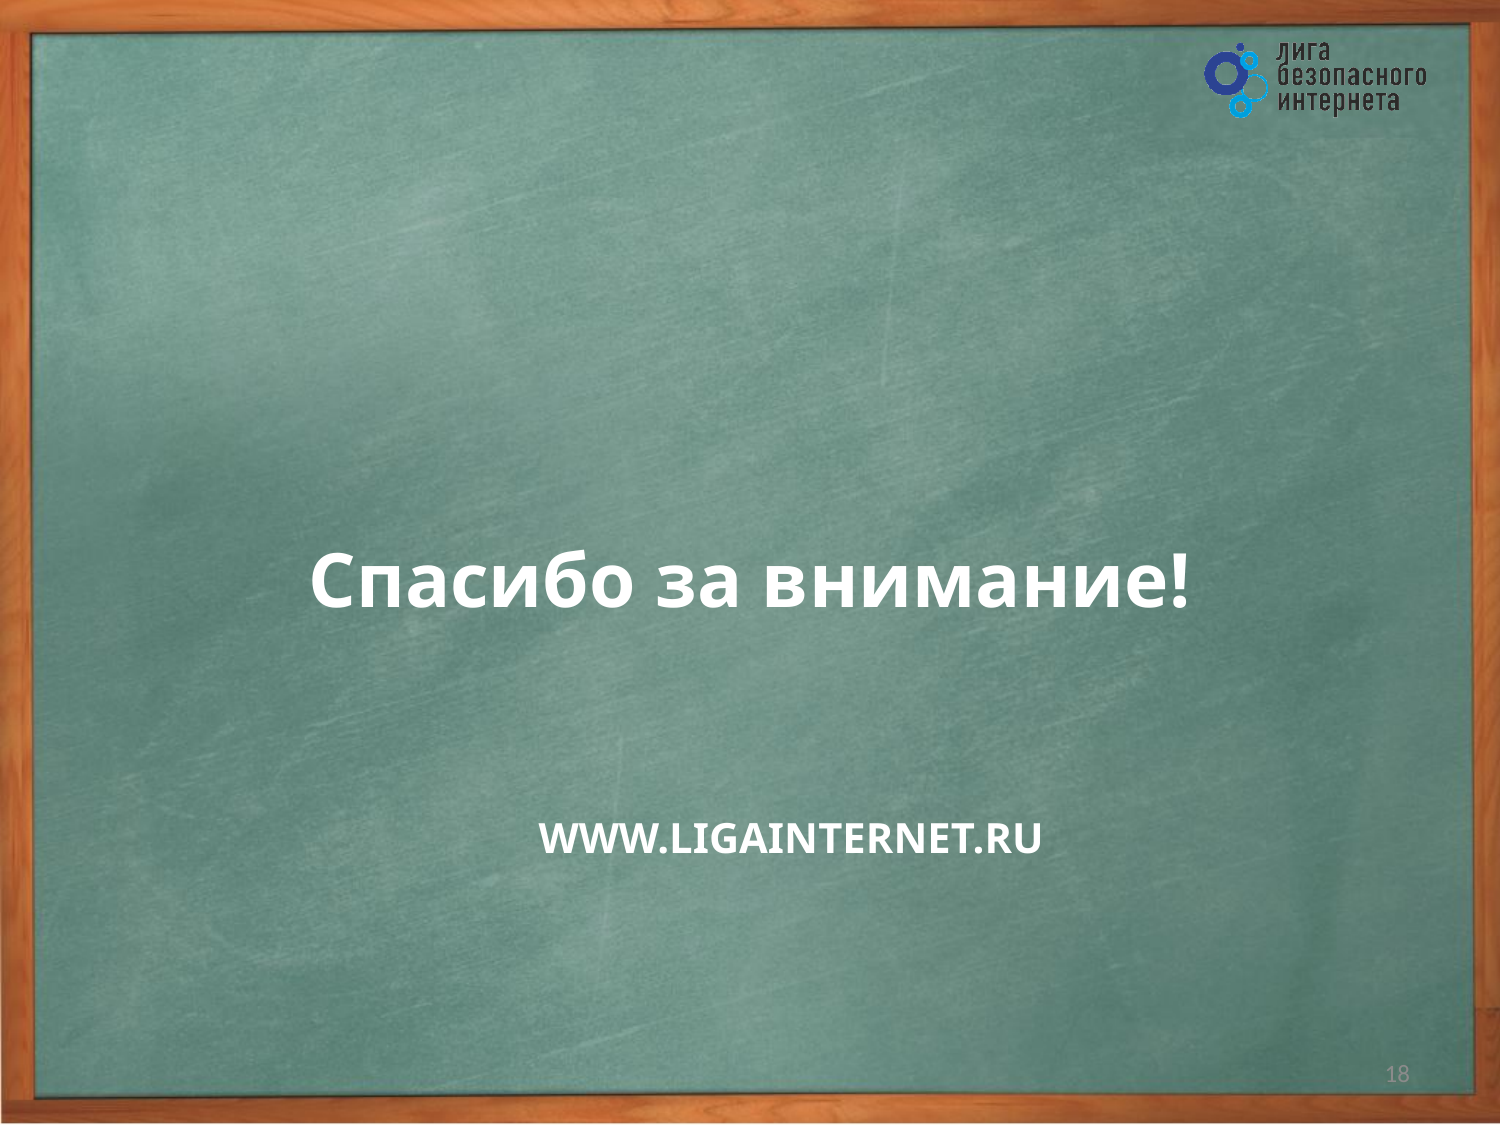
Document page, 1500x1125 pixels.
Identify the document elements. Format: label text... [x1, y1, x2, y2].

slide_number 18 [1074, 1042, 1425, 1103]
text_box WWW.LIGAINTERNET.RU [82, 786, 1500, 888]
title Спасибо за внимание! [41, 527, 1459, 628]
picture [0, 0, 1500, 1125]
